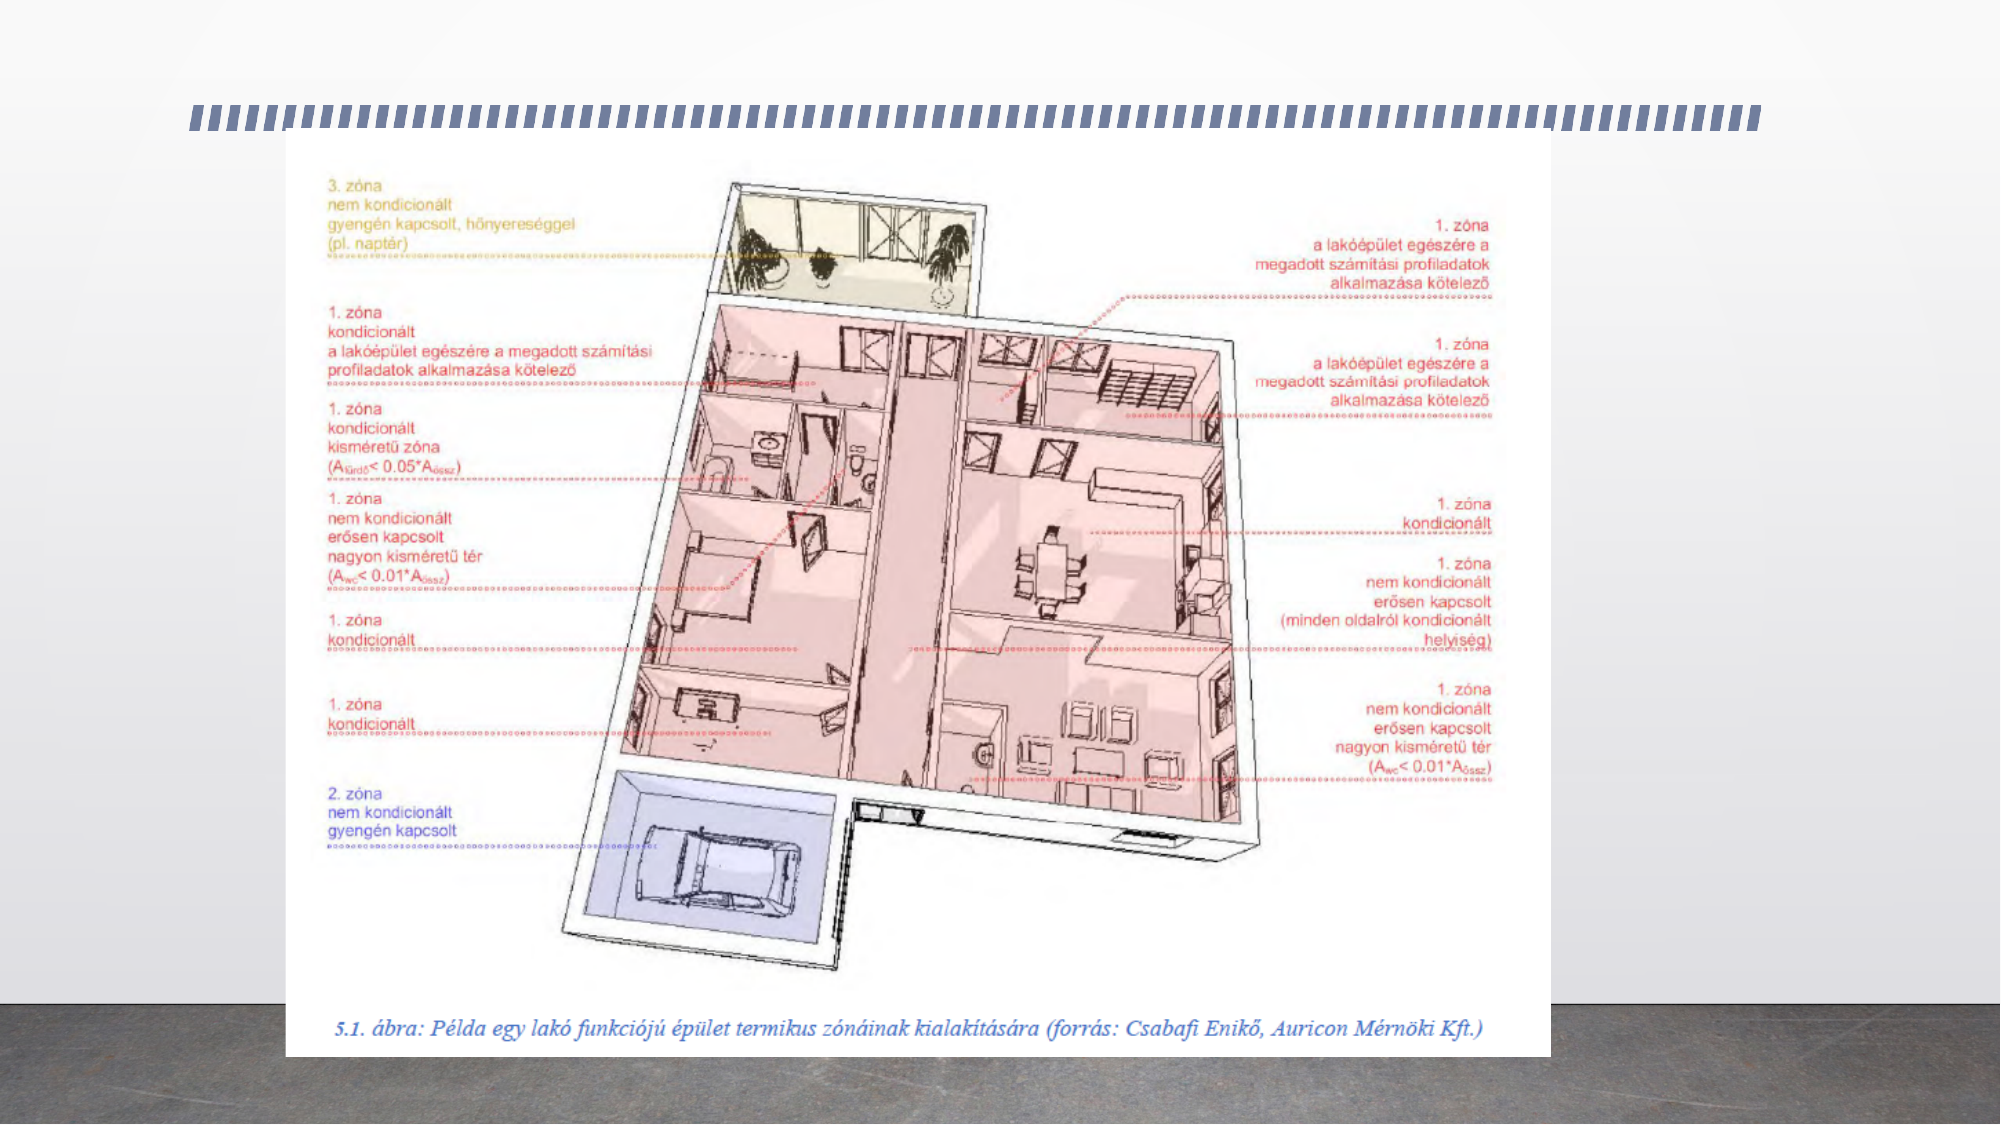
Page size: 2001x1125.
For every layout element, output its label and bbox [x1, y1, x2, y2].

picture [0, 128, 2000, 1124]
